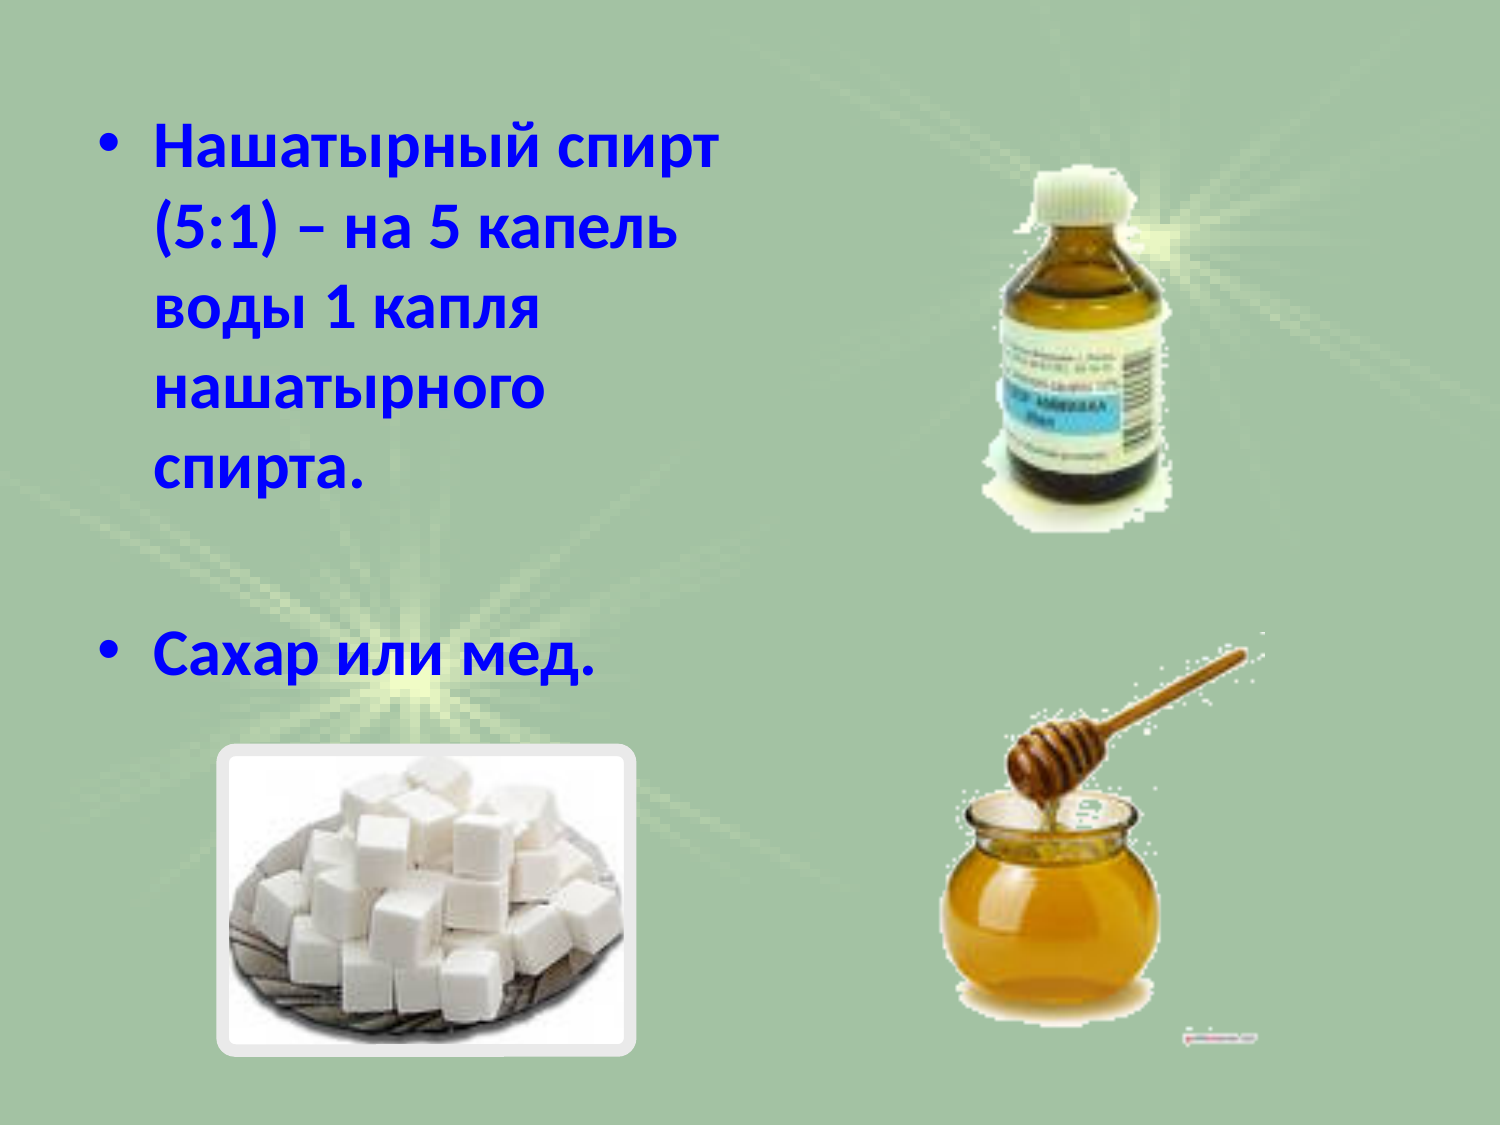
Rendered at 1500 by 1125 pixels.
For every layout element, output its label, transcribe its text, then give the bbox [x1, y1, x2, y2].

list Нашатырный спирт (5:1) – на 5 капель воды 1 капля нашатырного спирта. Сахар или мед. [82, 93, 757, 727]
picture [0, 0, 1500, 1125]
